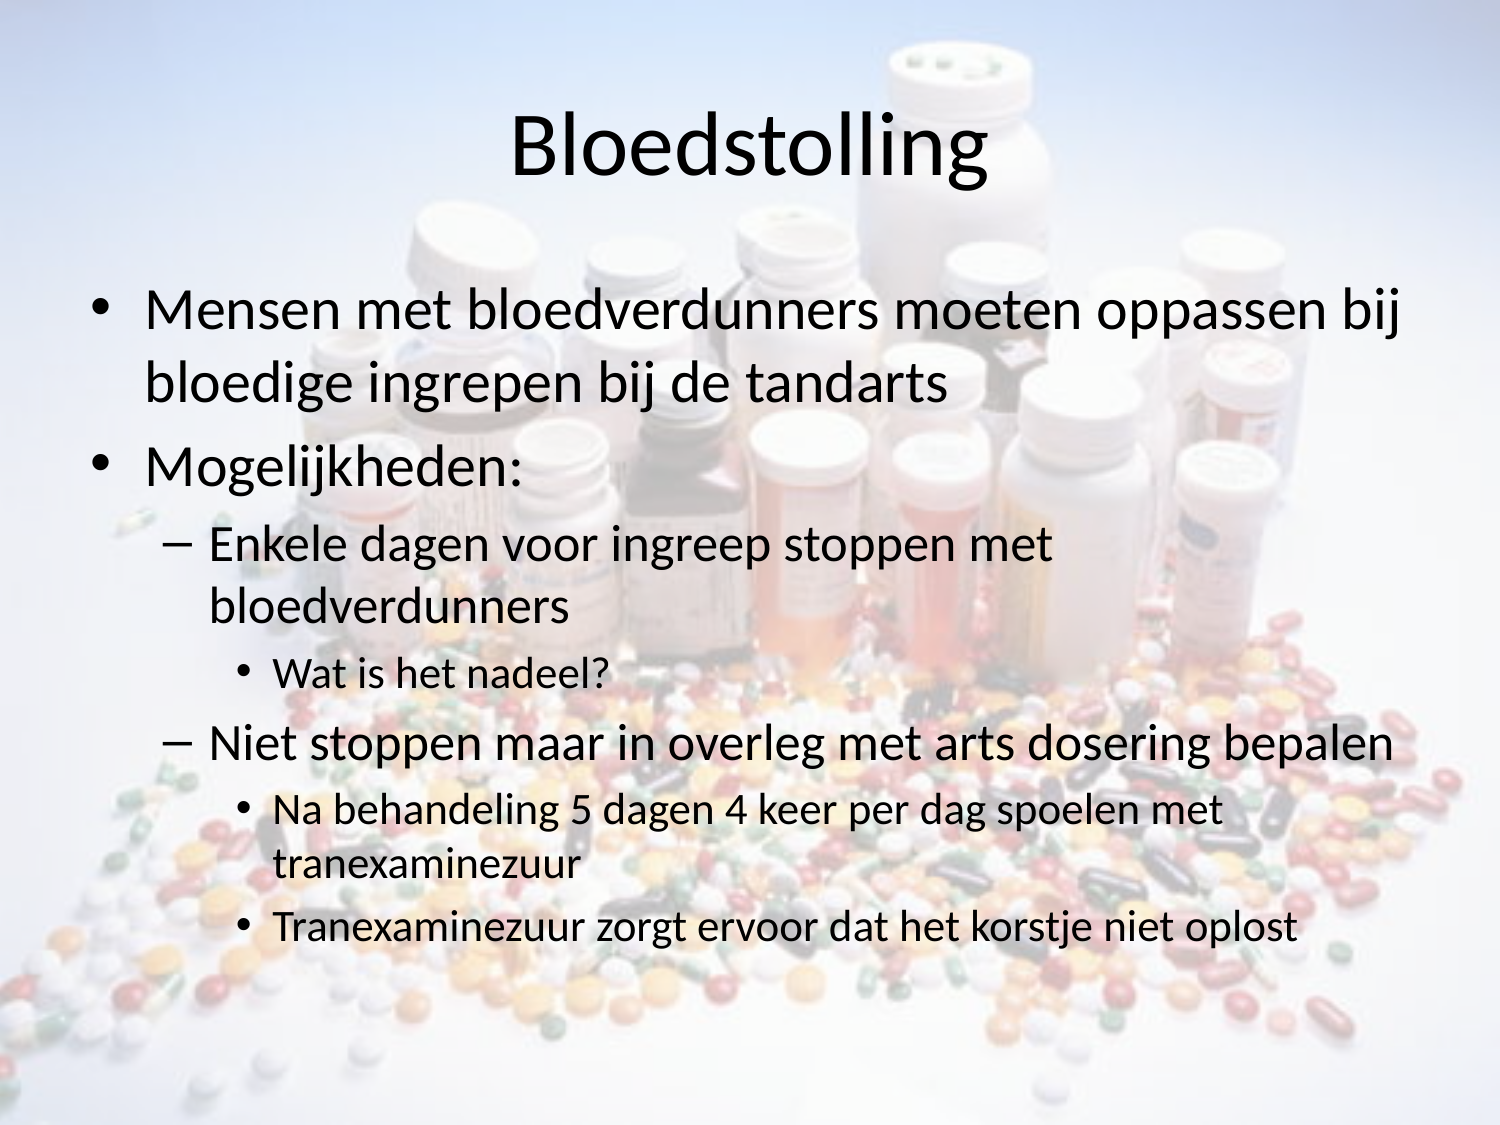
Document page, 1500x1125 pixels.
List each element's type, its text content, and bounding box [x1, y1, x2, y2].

title Bloedstolling [75, 45, 1425, 233]
list Mensen met bloedverdunners moeten oppassen bij bloedige ingrepen bij de tandarts Mogelijkheden: Enkele dagen voor ingreep stoppen met bloedverdunners Wat is het nadeel? Niet stoppen maar in overleg met arts dosering bepalen Na behandeling 5 dagen 4 keer per dag spoelen met tranexaminezuur Tranexaminezuur zorgt ervoor dat het korstje niet oplost [75, 262, 1425, 1005]
